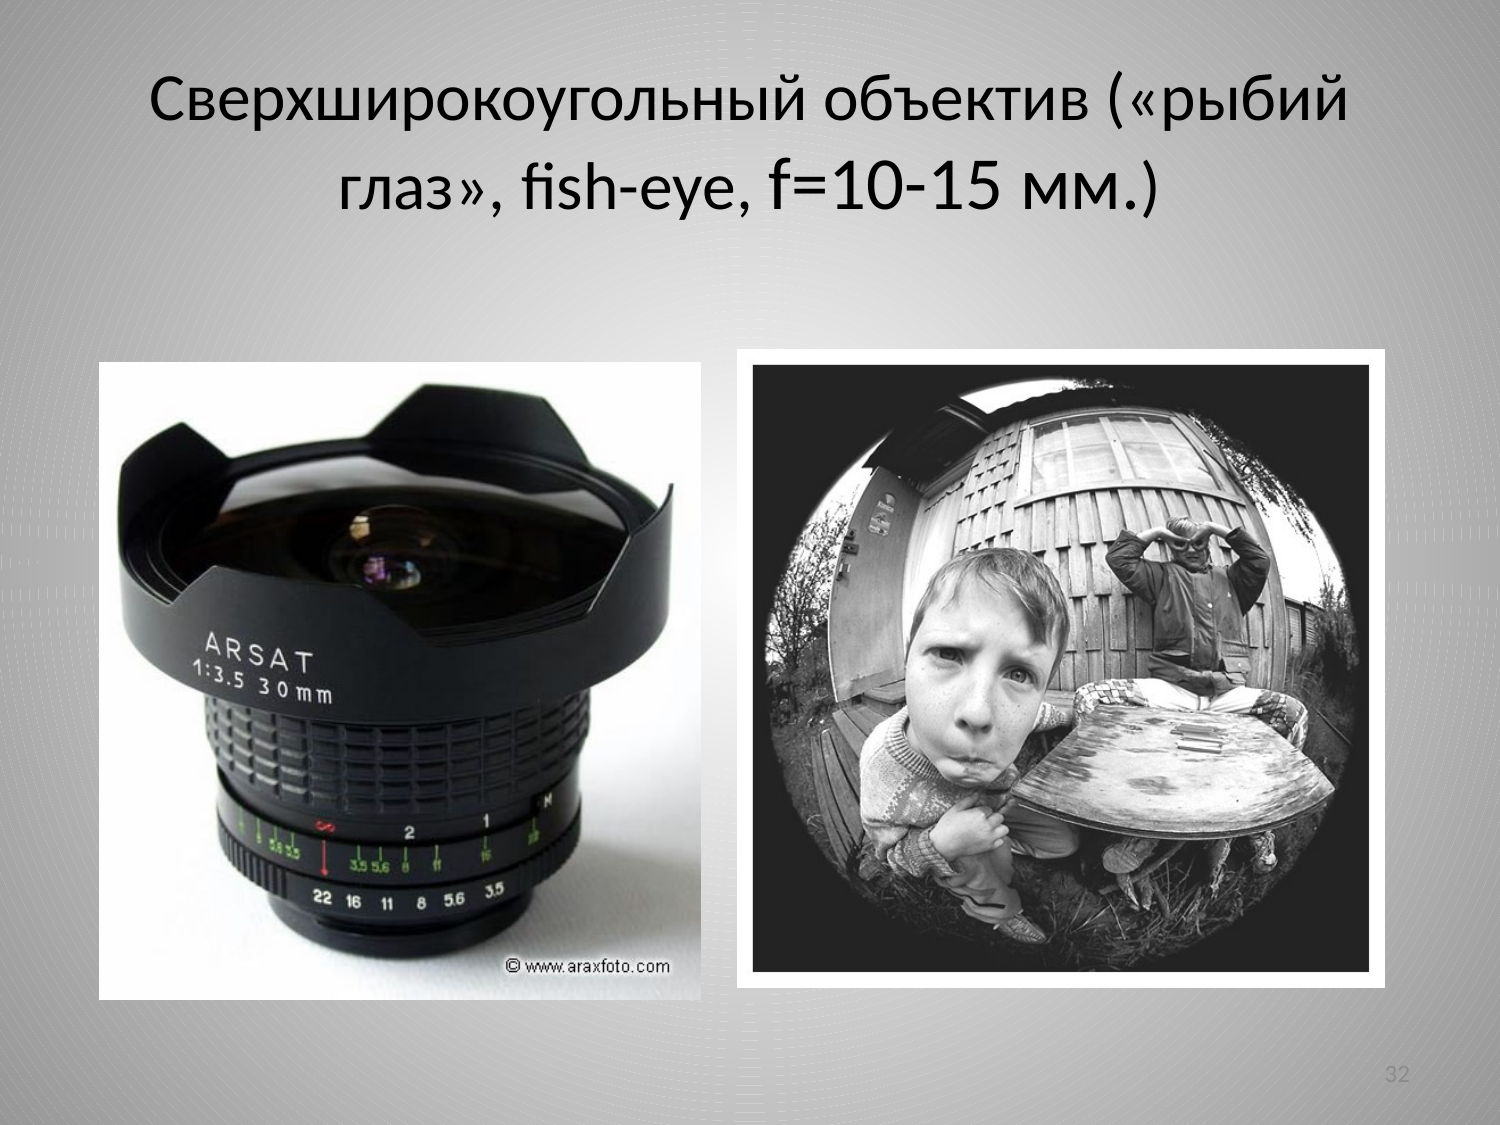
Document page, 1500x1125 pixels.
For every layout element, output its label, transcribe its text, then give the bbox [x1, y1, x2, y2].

slide_number 32 [1074, 1042, 1425, 1103]
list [737, 349, 1385, 988]
title Сверхширокоугольный объектив («рыбий глаз», fish-eye, f=10-15 мм.) [75, 45, 1425, 233]
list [99, 362, 701, 1001]
